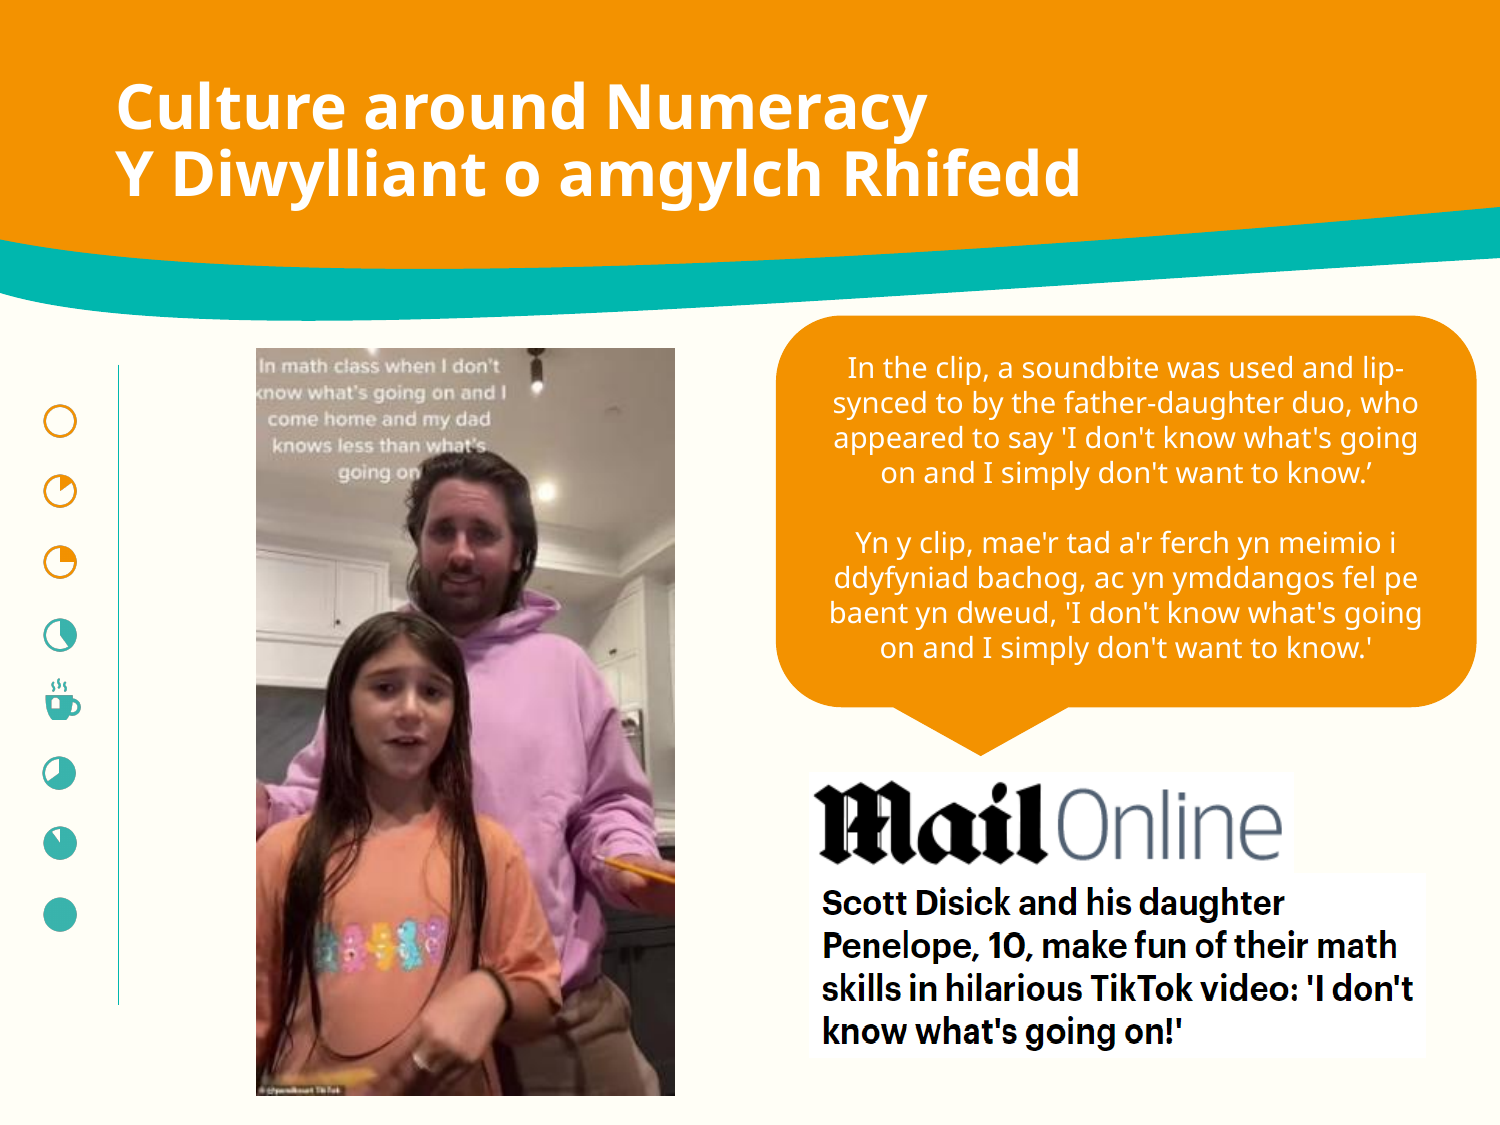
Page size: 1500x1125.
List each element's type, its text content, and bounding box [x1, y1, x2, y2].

picture [39, 893, 81, 936]
picture [39, 614, 81, 656]
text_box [776, 316, 1476, 707]
picture [39, 541, 81, 583]
picture [255, 348, 675, 1096]
picture [39, 400, 81, 442]
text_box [809, 772, 1426, 1058]
picture [36, 672, 90, 726]
list Culture around Numeracy Y Diwylliant o amgylch Rhifedd [100, 67, 1411, 258]
picture [39, 822, 81, 864]
picture [38, 752, 80, 794]
picture [39, 470, 81, 512]
